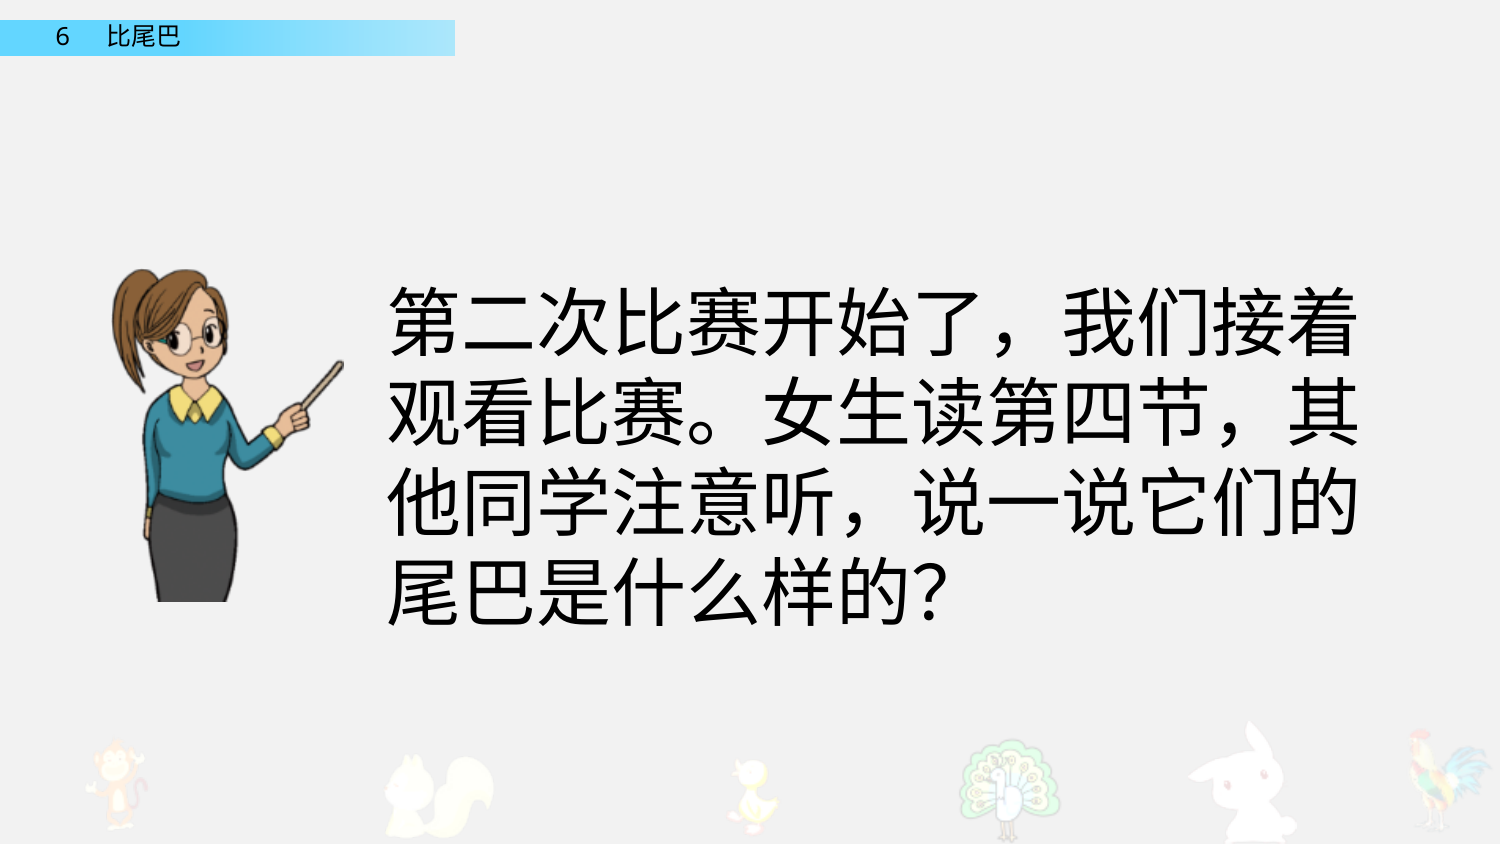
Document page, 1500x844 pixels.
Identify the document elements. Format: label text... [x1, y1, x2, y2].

text_box 第二次比赛开始了，我们接着观看比赛。女生读第四节，其他同学注意听，说一说它们的尾巴是什么样的？ [371, 268, 1400, 643]
picture [111, 268, 344, 602]
